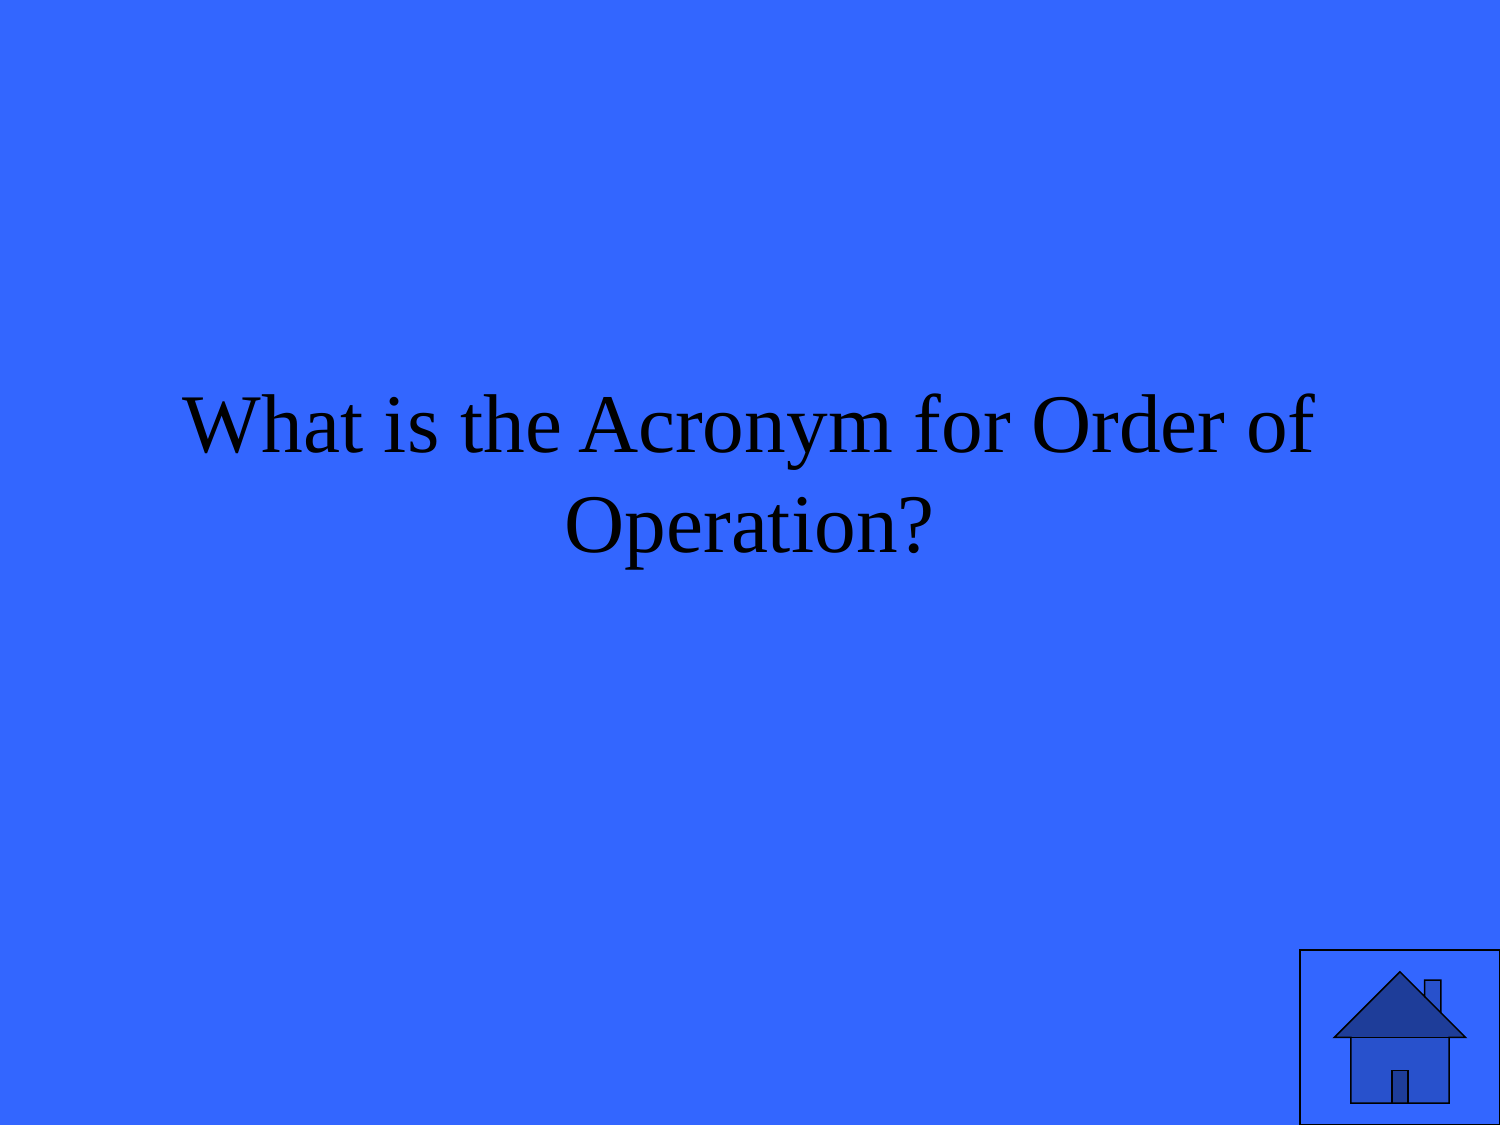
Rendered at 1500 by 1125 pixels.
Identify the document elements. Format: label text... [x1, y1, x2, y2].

text_box [1299, 950, 1500, 1125]
title What is the Acronym for Order of Operation? [112, 374, 1388, 563]
